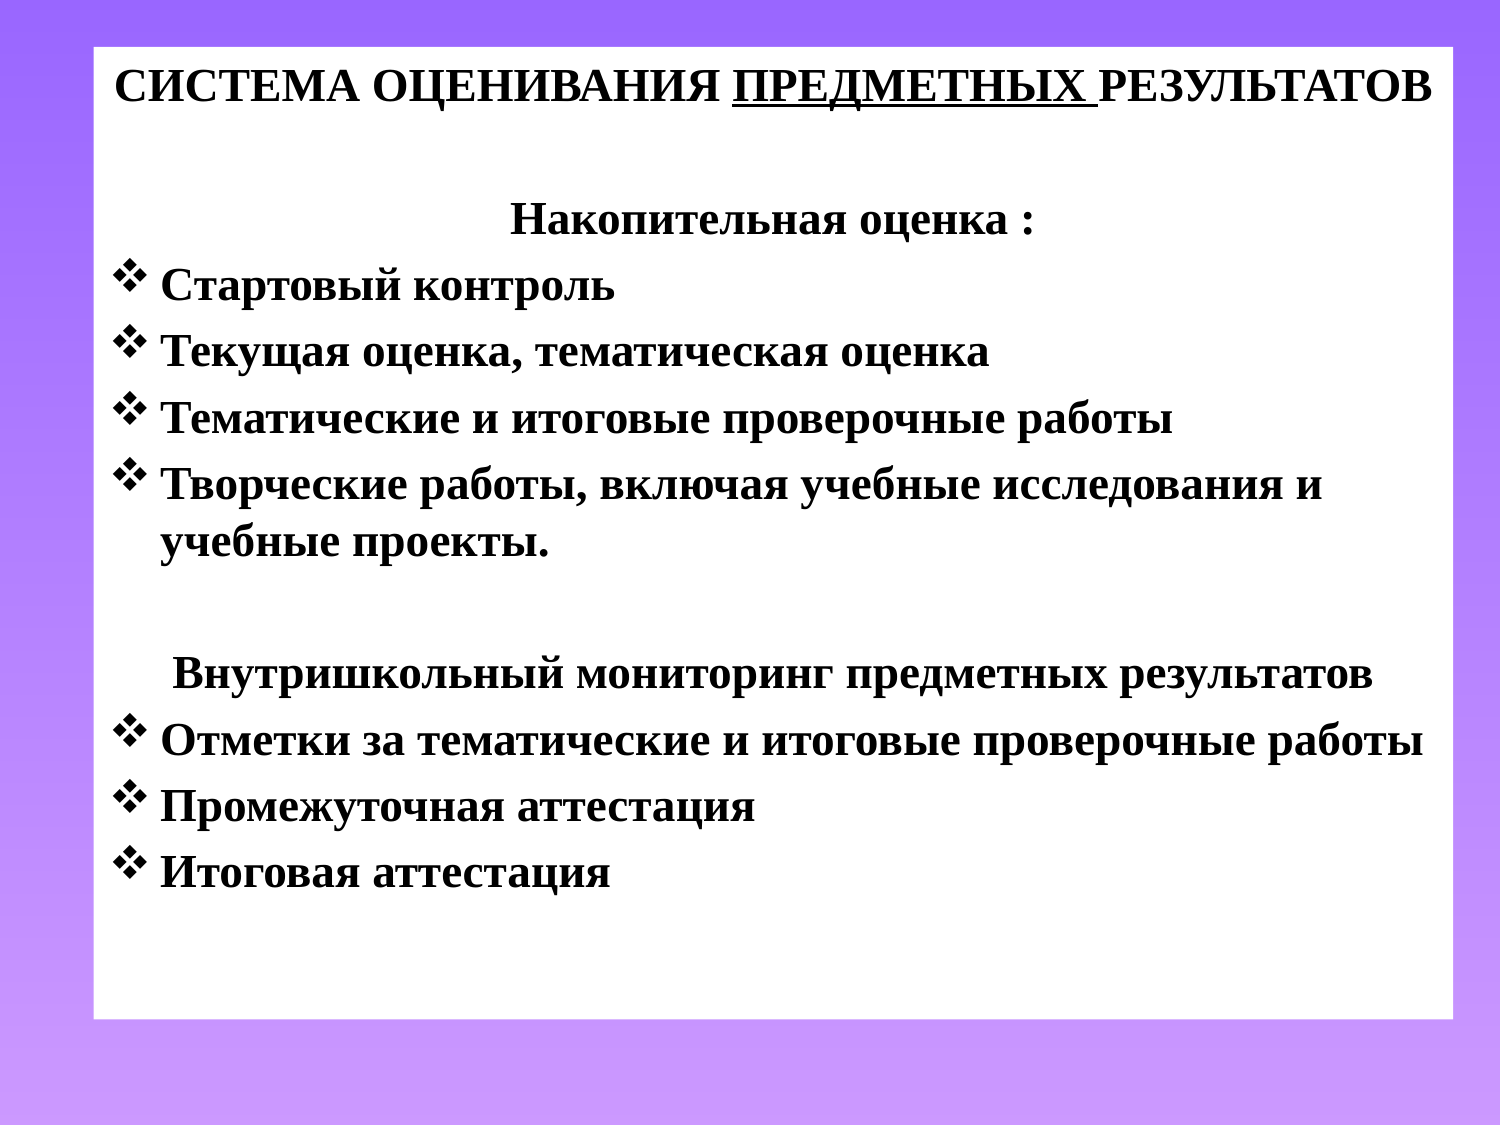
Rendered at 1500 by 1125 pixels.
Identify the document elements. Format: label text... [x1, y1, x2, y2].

list СИСТЕМА ОЦЕНИВАНИЯ ПРЕДМЕТНЫХ РЕЗУЛЬТАТОВ Накопительная оценка : Стартовый контроль Текущая оценка, тематическая оценка Тематические и итоговые проверочные работы Творческие работы, включая учебные исследования и учебные проекты. Внутришкольный мониторинг предметных результатов Отметки за тематические и итоговые проверочные работы Промежуточная аттестация Итоговая аттестация [93, 46, 1454, 1020]
